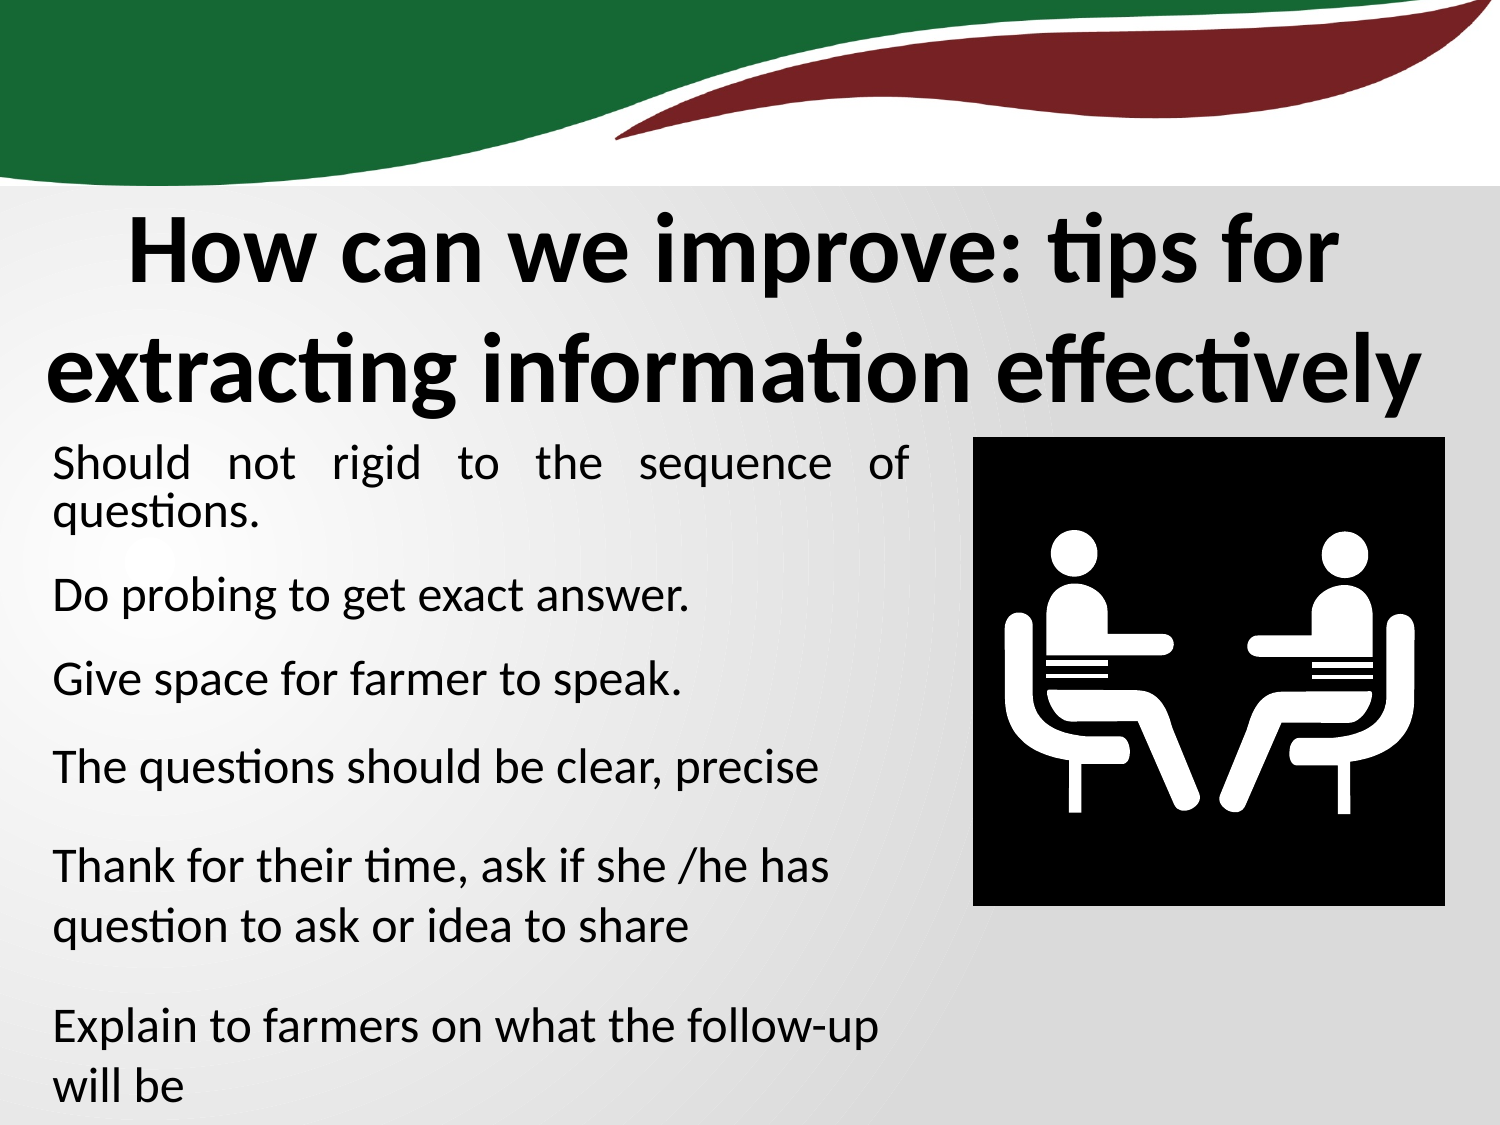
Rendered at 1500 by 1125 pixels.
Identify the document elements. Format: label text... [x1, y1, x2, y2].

list How can we improve: tips for extracting information effectively [0, 174, 1488, 300]
text_box [87, 406, 1350, 468]
text_box [12, 349, 1302, 507]
text_box Should not rigid to the sequence of questions. Do probing to get exact answer. Give space for farmer to speak. The questions should be clear, precise Thank for their time, ask if she /he has question to ask or idea to share Explain to farmers on what the follow-up will be [37, 433, 925, 1120]
picture [0, 0, 1500, 186]
picture [972, 436, 1446, 907]
